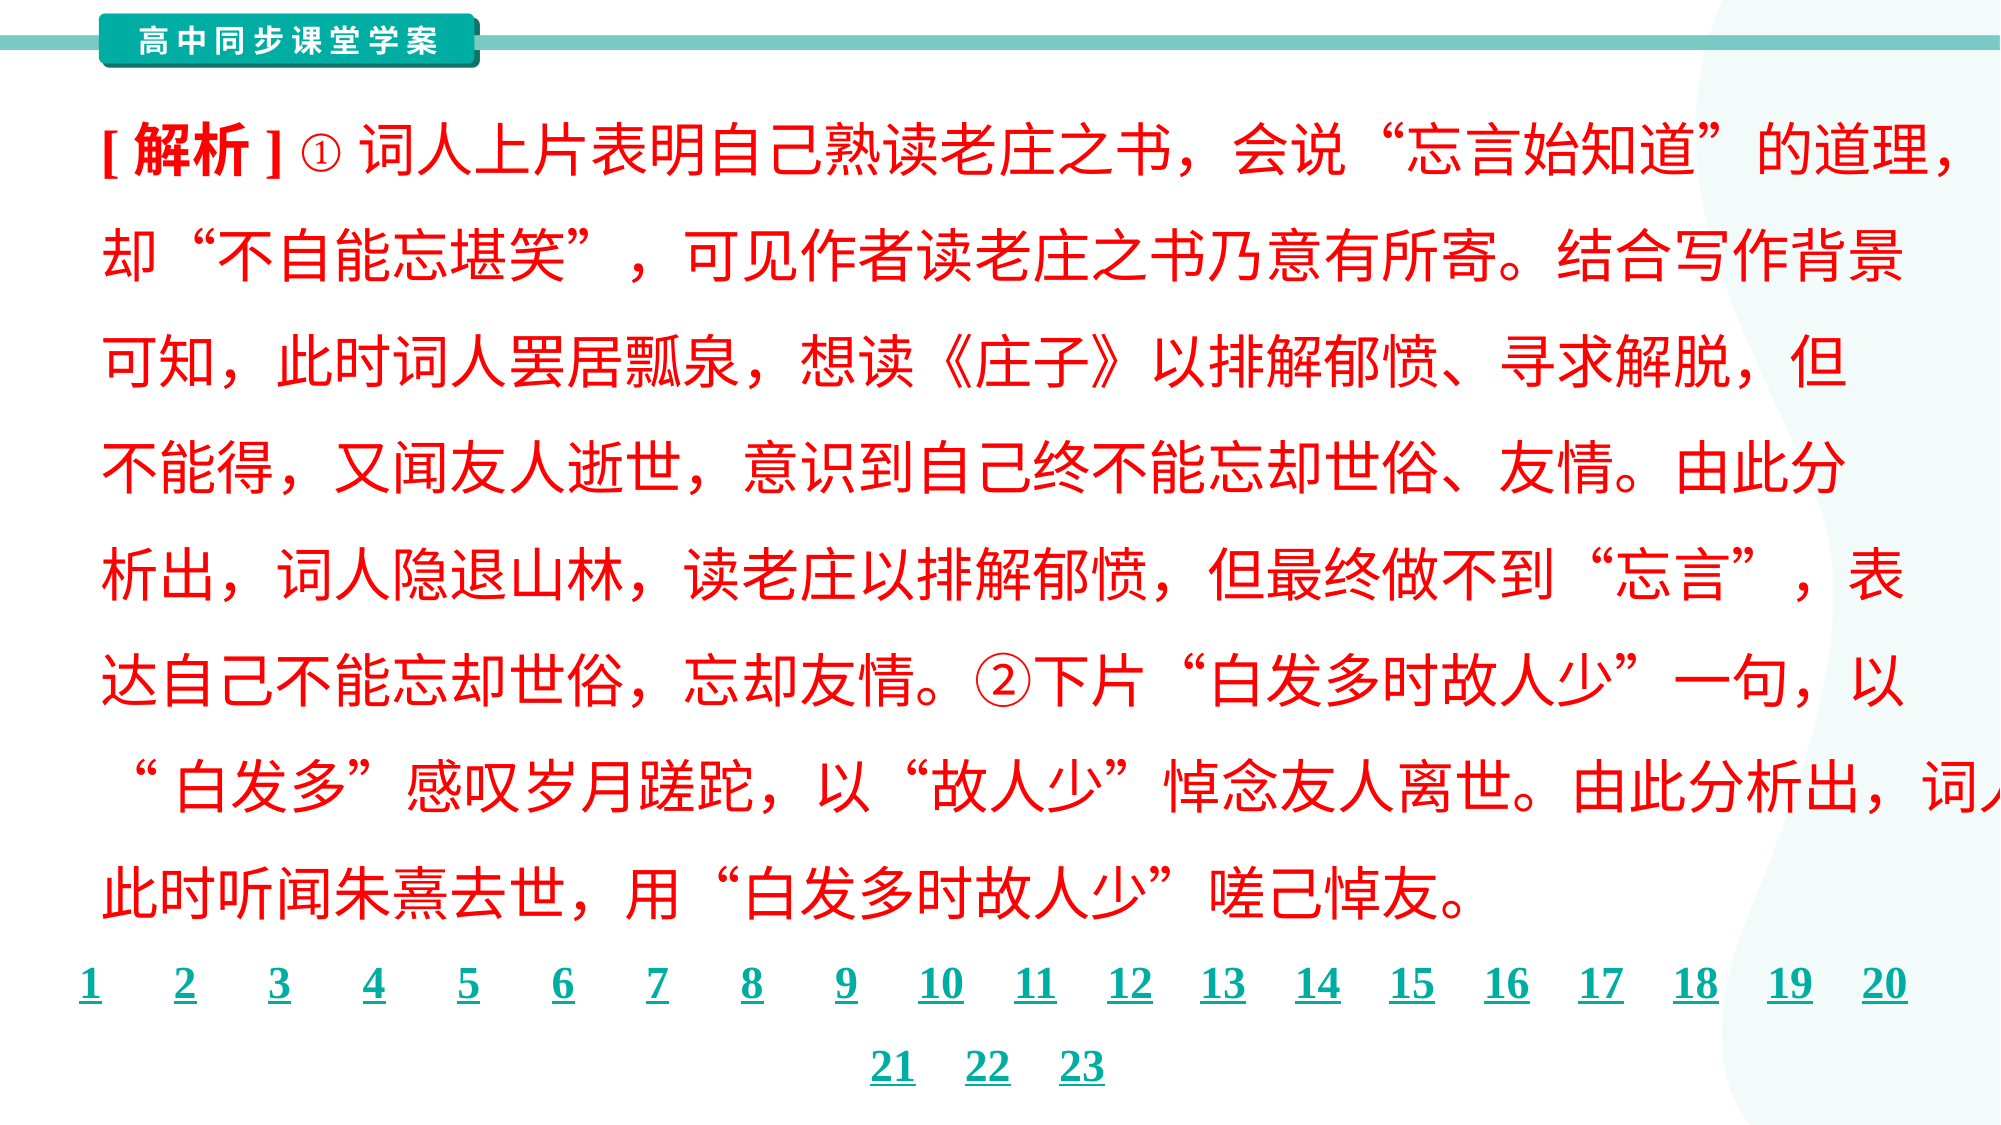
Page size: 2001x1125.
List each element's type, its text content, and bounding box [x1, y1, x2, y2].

text_box [解析] ①词人上片表明自己熟读老庄之书，会说“忘言始知道”的道理， 却“不自能忘堪笑”，可见作者读老庄之书乃意有所寄。结合写作背景 可知，此时词人罢居瓢泉，想读《庄子》以排解郁愤、寻求解脱，但 不能得，又闻友人逝世，意识到自己终不能忘却世俗、友情。由此分 析出，词人隐退山林，读老庄以排解郁愤，但最终做不到“忘言”，表 达自己不能忘却世俗，忘却友情。②下片“白发多时故人少”一句，以 “白发多”感叹岁月蹉跎，以“故人少”悼念友人离世。由此分析出，词人 此时听闻朱熹去世，用“白发多时故人少”嗟己悼友。 [100, 76, 1899, 927]
picture [0, 0, 2000, 1125]
